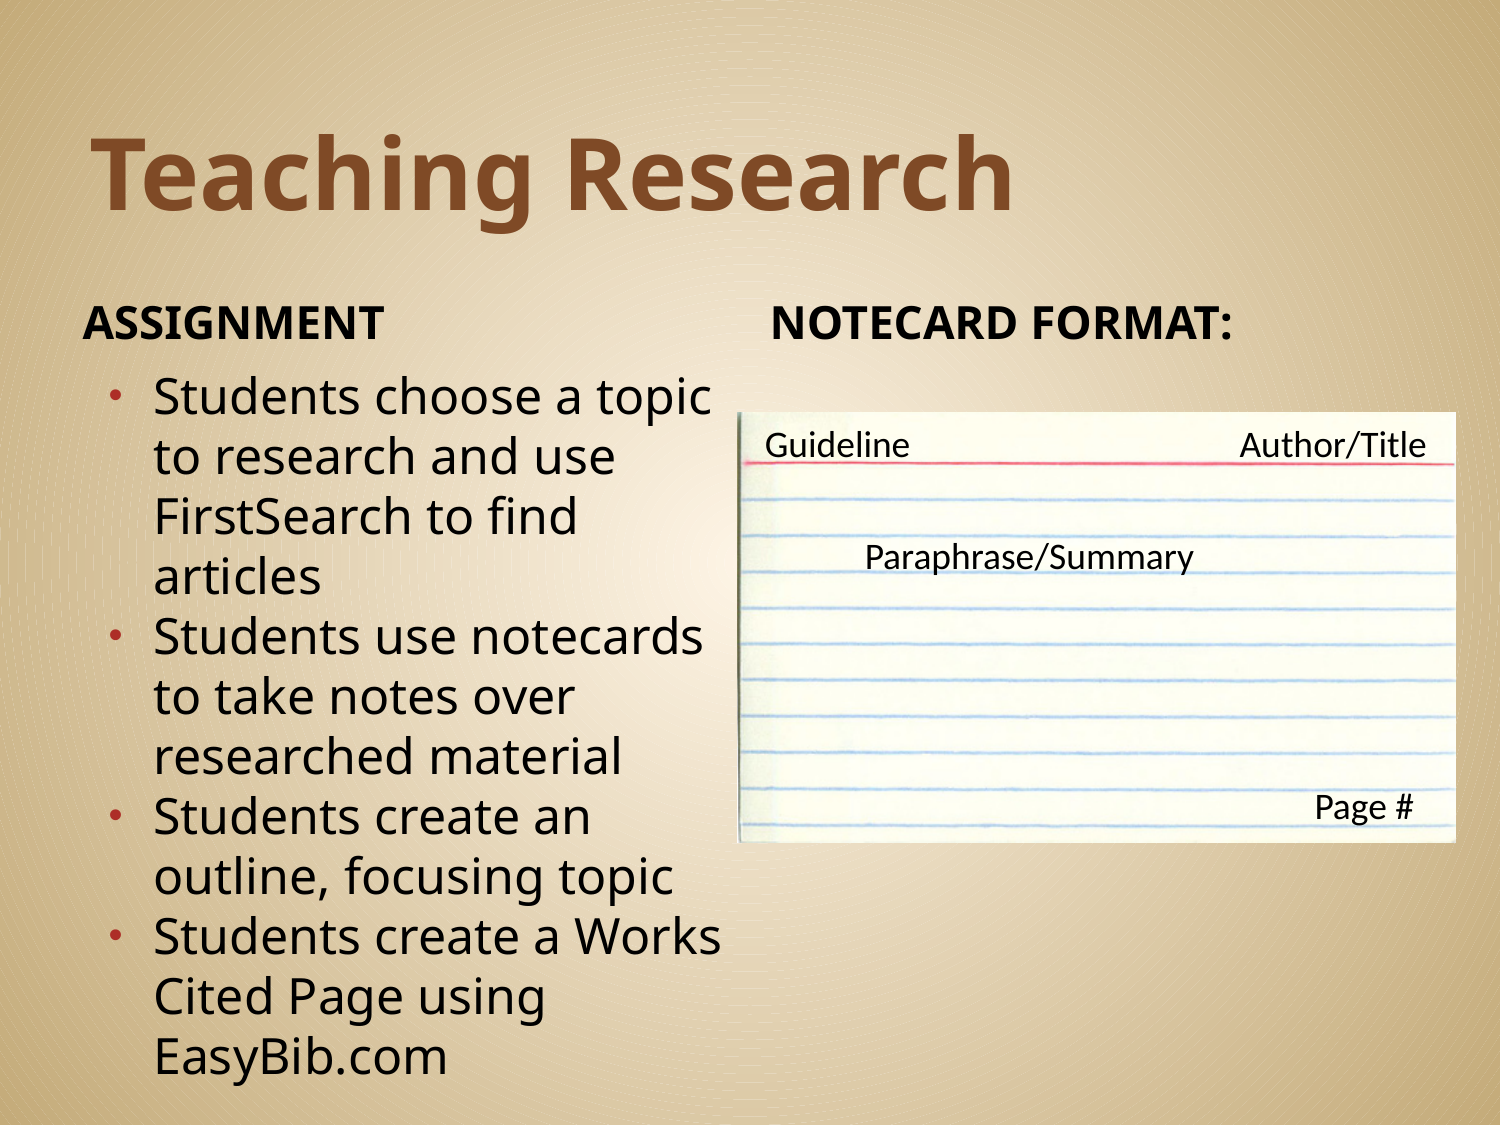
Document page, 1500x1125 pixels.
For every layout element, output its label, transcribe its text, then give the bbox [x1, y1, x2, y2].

list Students choose a topic to research and use FirstSearch to find articles Students use notecards to take notes over researched material Students create an outline, focusing topic Students create a Works Cited Page using EasyBib.com [74, 356, 738, 1006]
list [737, 412, 1456, 843]
list Assignment [74, 251, 738, 356]
title Teaching Research [75, 50, 1425, 238]
list Notecard Format: [761, 251, 1426, 357]
